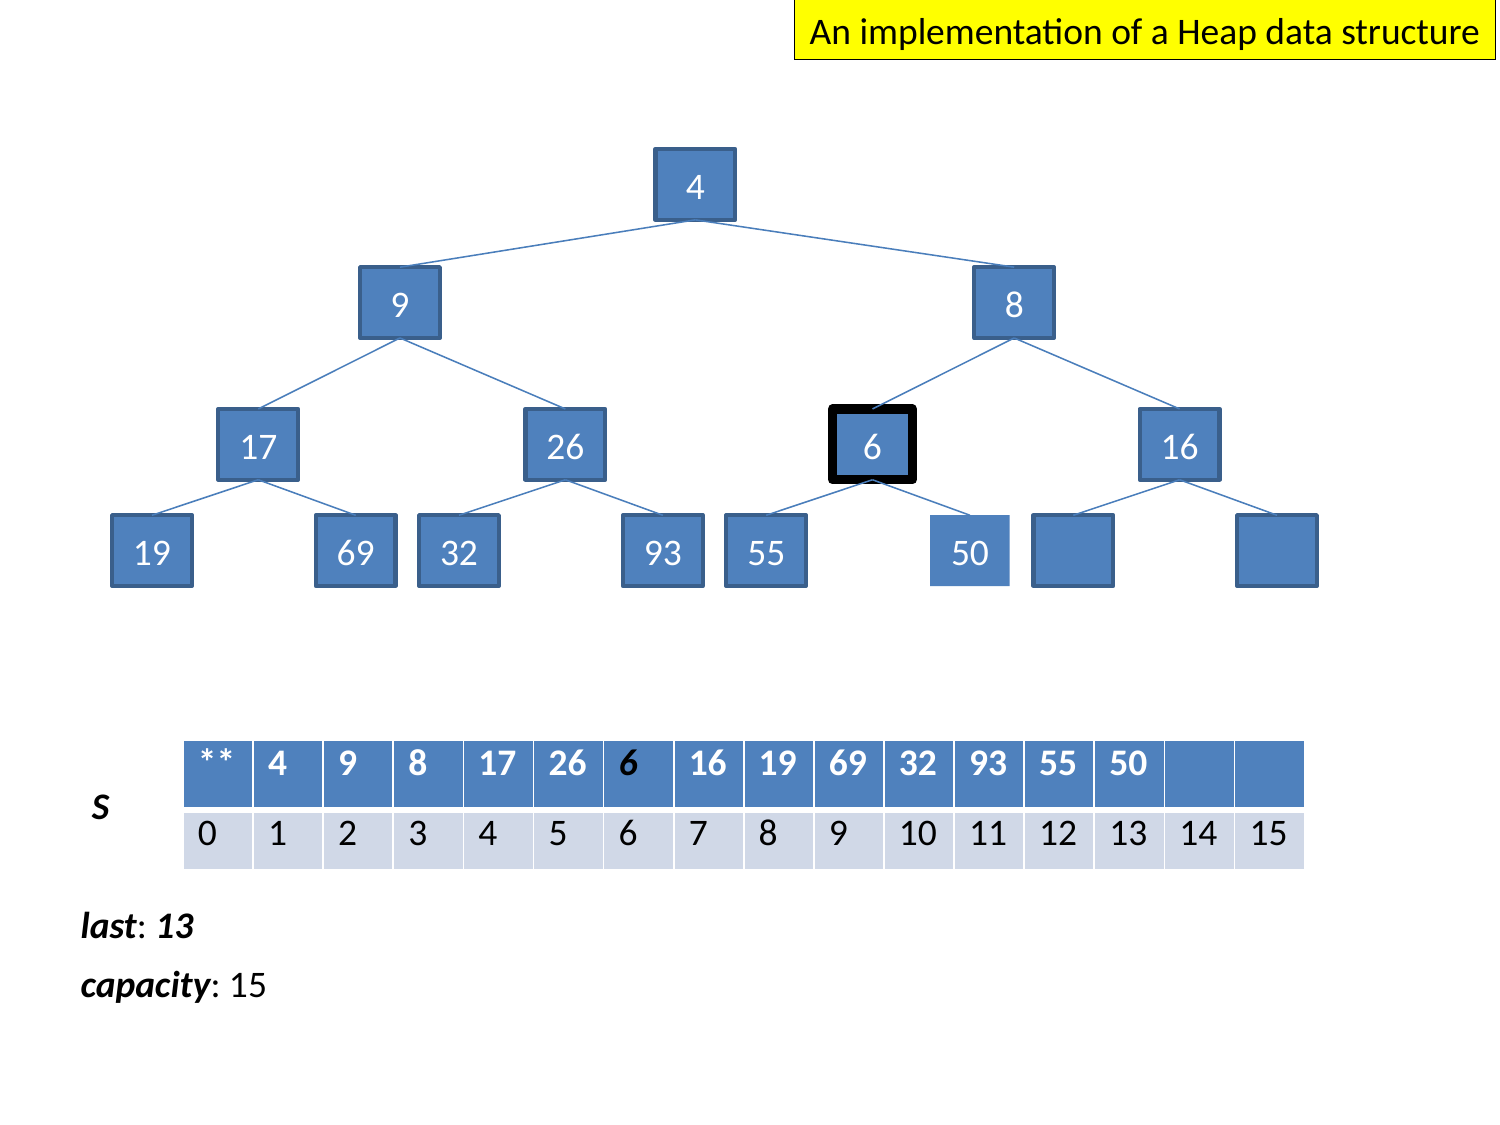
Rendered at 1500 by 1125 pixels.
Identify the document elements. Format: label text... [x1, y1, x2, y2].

table_cell 11 [955, 813, 1023, 869]
table_cell 12 [1025, 813, 1093, 869]
table_cell 4 [464, 813, 533, 869]
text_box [726, 408, 1011, 587]
table_header 6 [604, 741, 673, 807]
table_header 19 [745, 741, 813, 807]
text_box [1013, 337, 1180, 410]
table_header 69 [815, 741, 883, 807]
table_cell 2 [324, 813, 392, 869]
table_header 9 [324, 741, 392, 807]
table_cell 5 [534, 813, 603, 869]
table_header 8 [394, 741, 463, 807]
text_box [359, 148, 1055, 339]
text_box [1033, 408, 1318, 587]
table_cell 7 [675, 813, 743, 869]
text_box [399, 337, 566, 410]
table_header 50 [1095, 741, 1164, 807]
table_cell 10 [885, 813, 953, 869]
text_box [872, 337, 1013, 410]
table_header 32 [885, 741, 953, 807]
text_box S [77, 775, 125, 835]
table_header ** [184, 741, 252, 807]
table_cell 3 [394, 813, 463, 869]
text_box capacity: 15 [65, 952, 283, 1012]
table_cell 0 [184, 813, 252, 869]
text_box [111, 408, 396, 587]
table_header 55 [1025, 741, 1093, 807]
table_cell 6 [604, 813, 673, 869]
table_cell 1 [254, 813, 322, 869]
table_cell 9 [815, 813, 883, 869]
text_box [418, 408, 703, 587]
table_header [1165, 741, 1234, 807]
table_header 16 [675, 741, 743, 807]
text_box last: 13 [65, 893, 209, 952]
text_box An implementation of a Heap data structure [794, 0, 1496, 60]
table_cell 14 [1165, 813, 1234, 869]
table_header [1235, 741, 1304, 807]
table_cell 13 [1095, 813, 1164, 869]
table_header 4 [254, 741, 322, 807]
table_header 17 [464, 741, 533, 807]
table_cell 8 [745, 813, 813, 869]
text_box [257, 337, 399, 410]
table_cell 15 [1235, 813, 1304, 869]
table_header 93 [955, 741, 1023, 807]
table_header 26 [534, 741, 603, 807]
